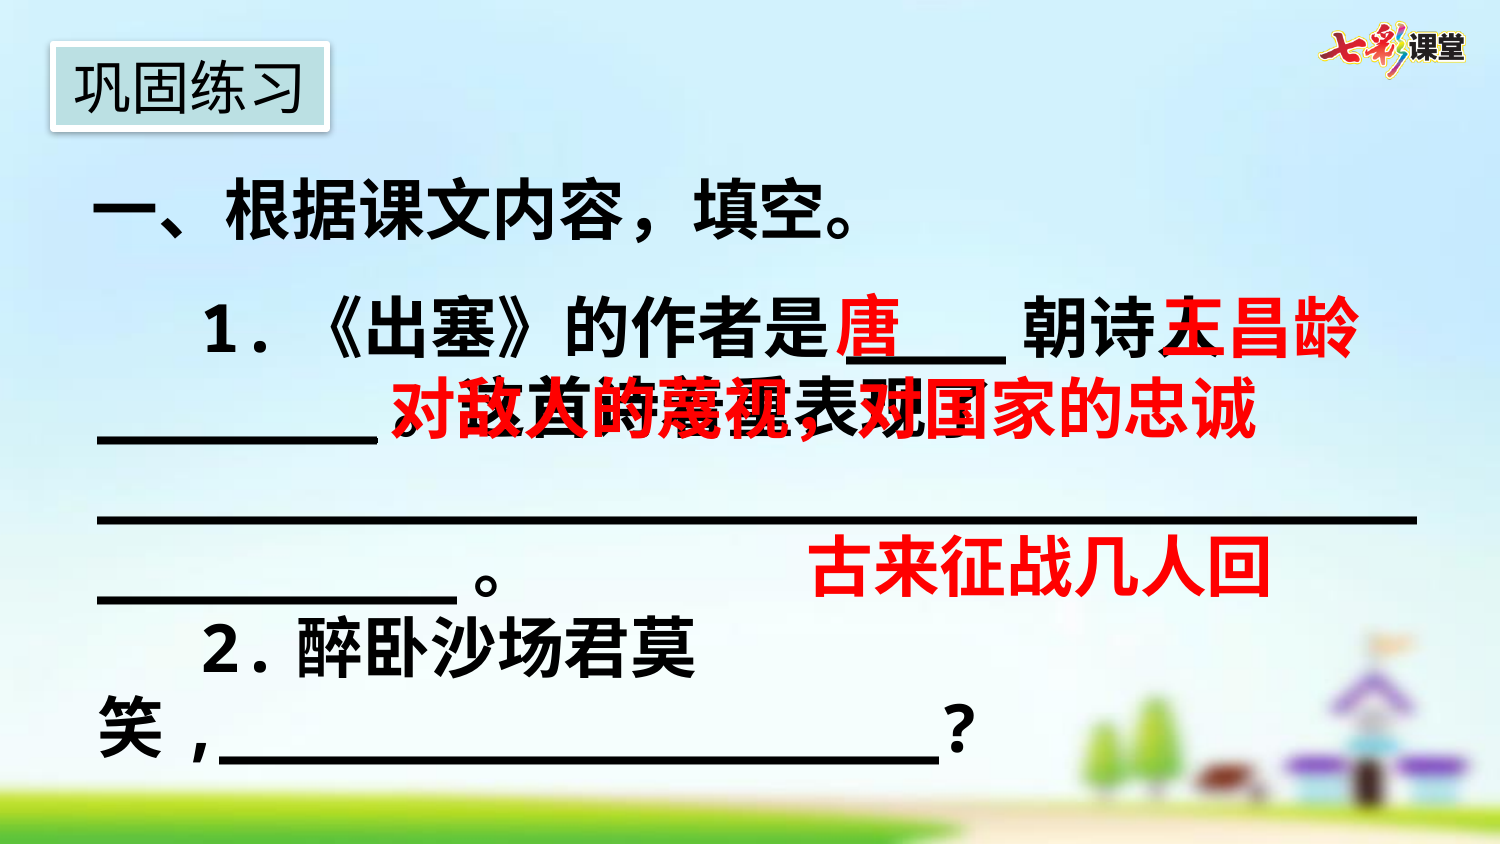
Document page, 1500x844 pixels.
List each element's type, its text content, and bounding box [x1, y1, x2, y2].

text_box 一、根据课文内容，填空。 [76, 160, 987, 256]
text_box 王昌龄 [1145, 278, 1435, 374]
text_box 古来征战几人回 [791, 517, 1324, 613]
text_box 1.《出塞》的作者是____朝诗人_______。这首诗着重表现了__________________________________________。 2.醉卧沙场君莫笑,__________________? [82, 278, 1436, 844]
text_box 对敌人的蔑视，对国家的忠诚 [99, 359, 1388, 455]
text_box 唐 [820, 276, 922, 359]
text_box 巩固练习 [50, 41, 330, 132]
picture [0, 0, 1500, 844]
